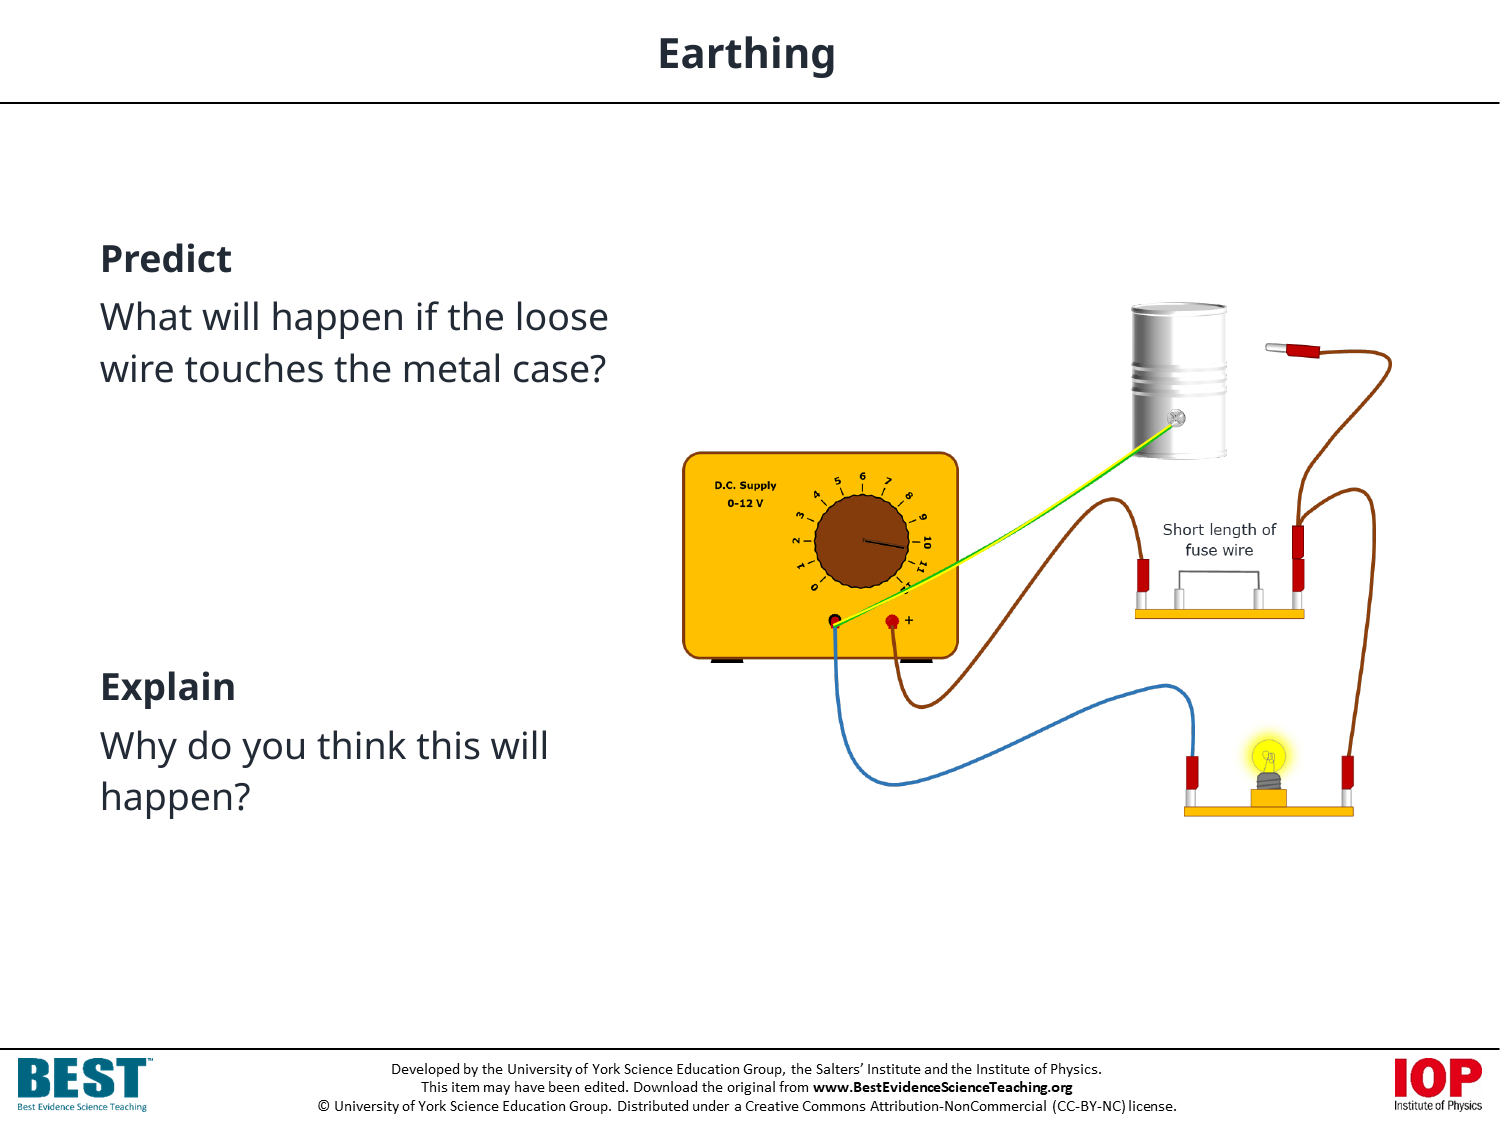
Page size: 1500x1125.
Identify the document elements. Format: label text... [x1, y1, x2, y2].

text_box Earthing [23, 4, 1471, 99]
picture [0, 102, 1500, 1125]
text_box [682, 301, 1392, 818]
